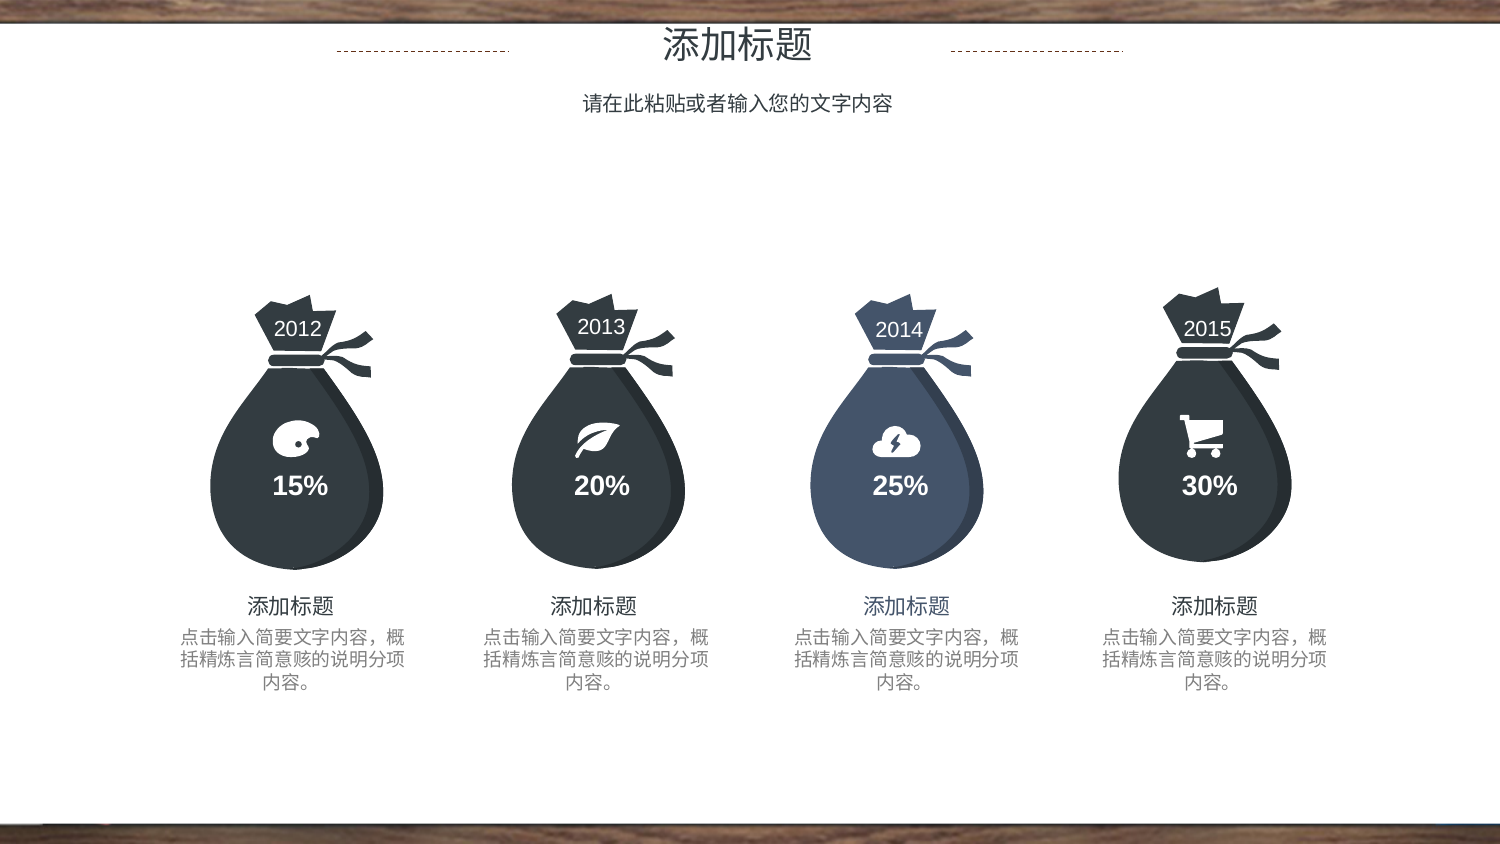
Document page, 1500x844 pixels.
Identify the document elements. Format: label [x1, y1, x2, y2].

text_box [779, 585, 1034, 702]
text_box [210, 294, 390, 578]
text_box [511, 293, 692, 577]
text_box [165, 585, 421, 702]
text_box [1087, 585, 1343, 702]
text_box [1118, 287, 1298, 570]
text_box [0, 0, 1500, 844]
text_box [468, 585, 724, 702]
text_box [810, 293, 990, 577]
